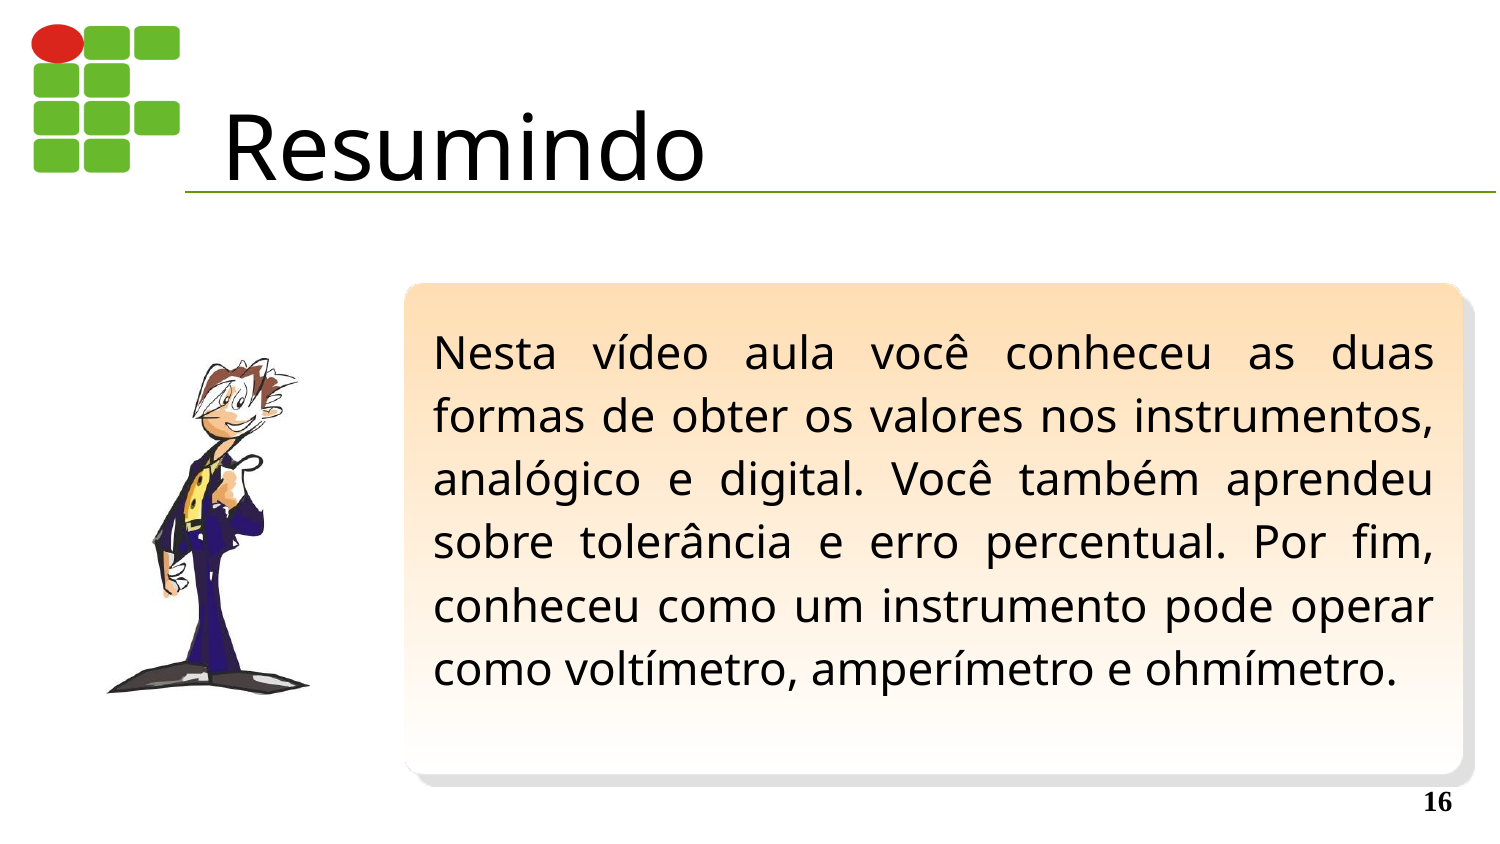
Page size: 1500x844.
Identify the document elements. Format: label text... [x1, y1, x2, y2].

picture [29, 23, 182, 174]
picture [106, 357, 310, 695]
picture [404, 283, 1476, 787]
text_box ‹#› [1155, 795, 1468, 825]
title Resumindo [206, 26, 1468, 207]
